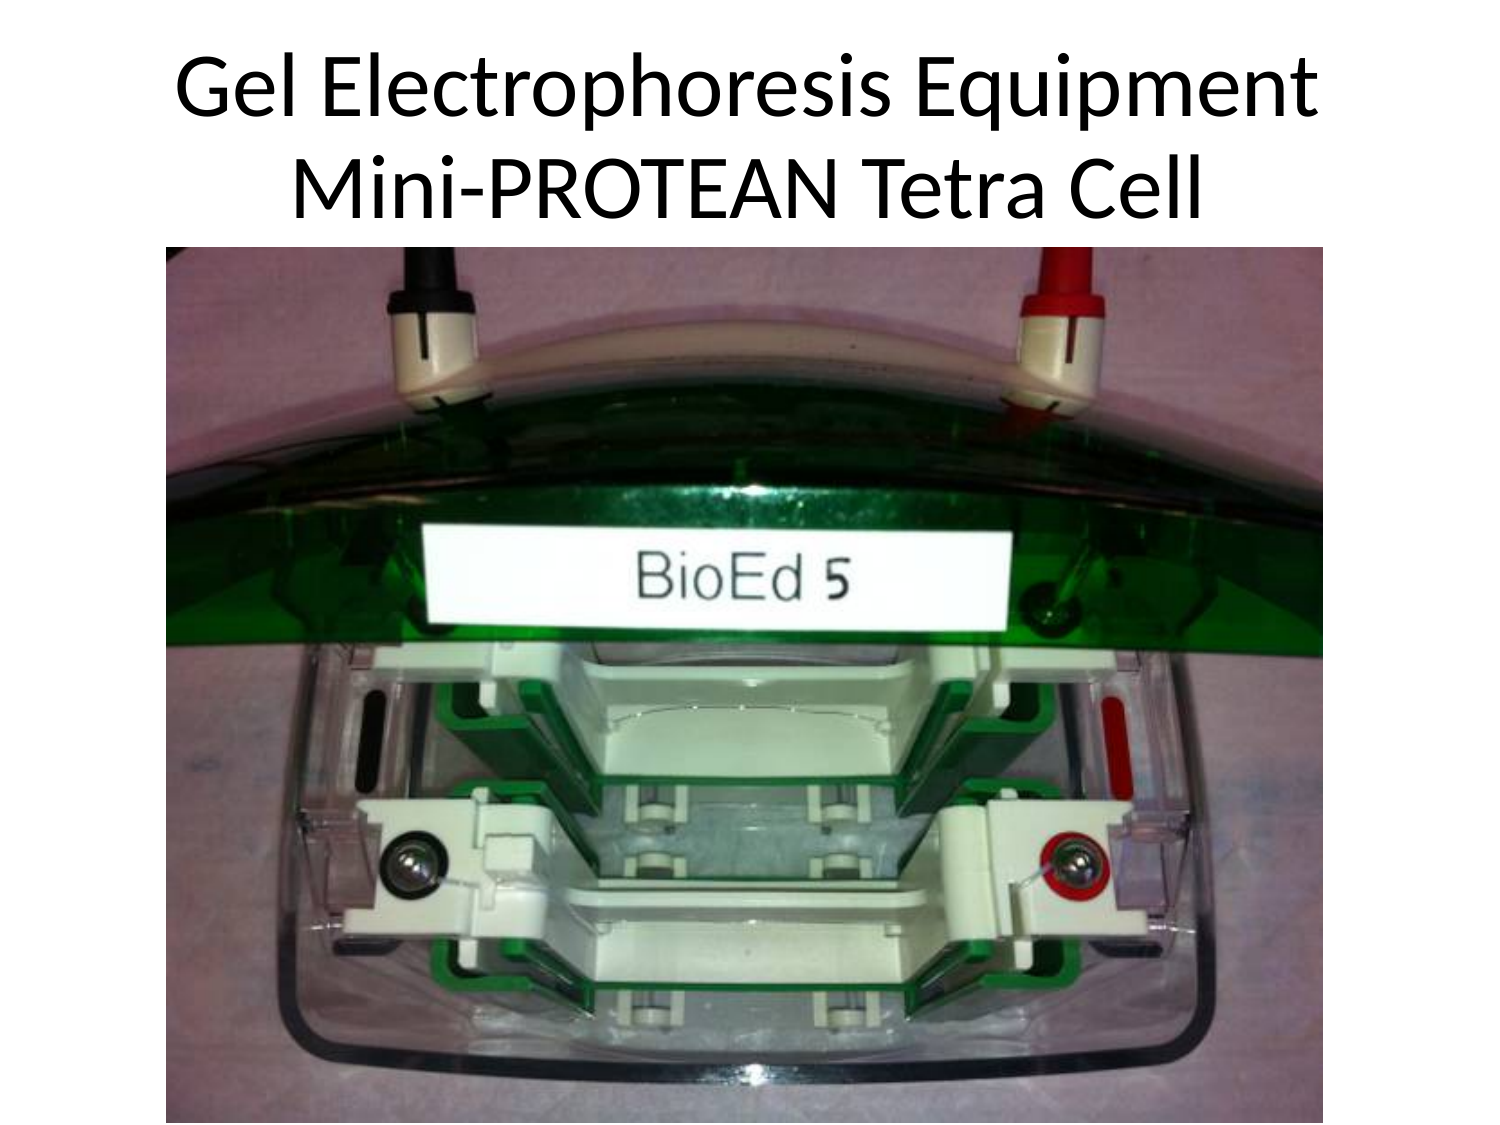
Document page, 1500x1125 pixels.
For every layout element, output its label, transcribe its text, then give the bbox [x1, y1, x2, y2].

title Gel Electrophoresis Equipment Mini-PROTEAN Tetra Cell [75, 45, 1422, 230]
picture [165, 247, 1323, 1123]
